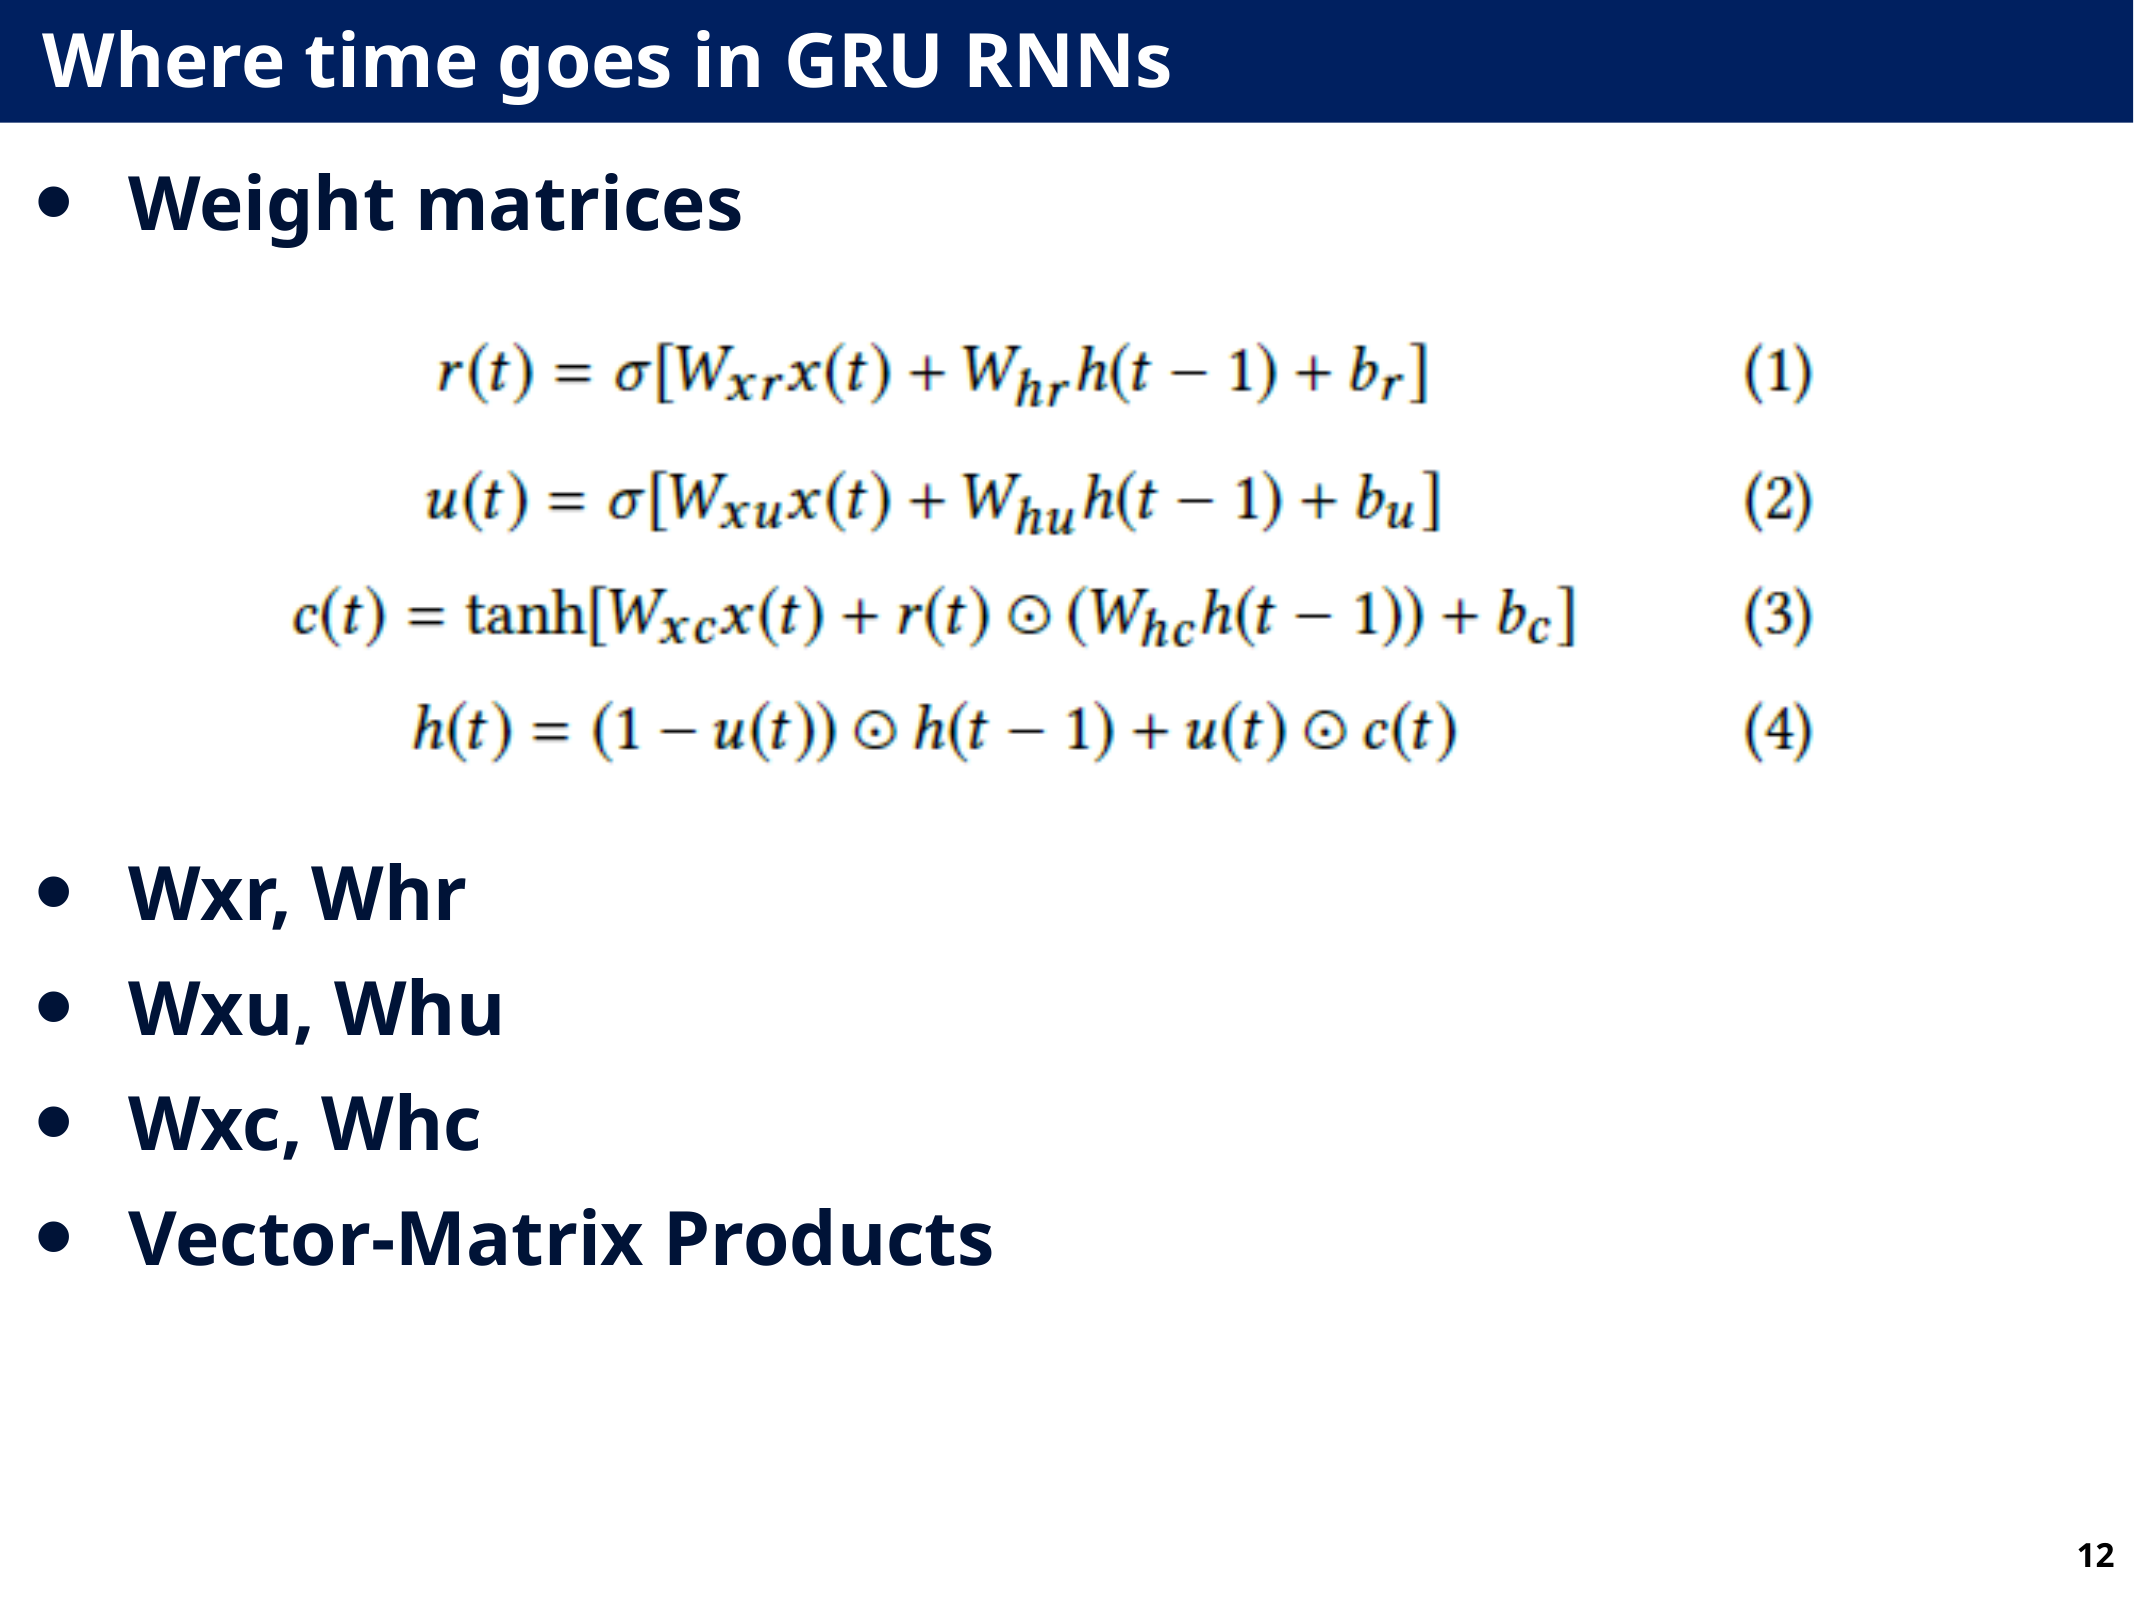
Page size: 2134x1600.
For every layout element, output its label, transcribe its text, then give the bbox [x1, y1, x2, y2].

title Where time goes in GRU RNNs [0, 0, 2134, 123]
slide_number 12 [1632, 1514, 2130, 1600]
list Weight matrices Wxr, Whr Wxu, Whu Wxc, Whc Vector-Matrix Products [34, 155, 2112, 1401]
picture [250, 318, 1882, 796]
